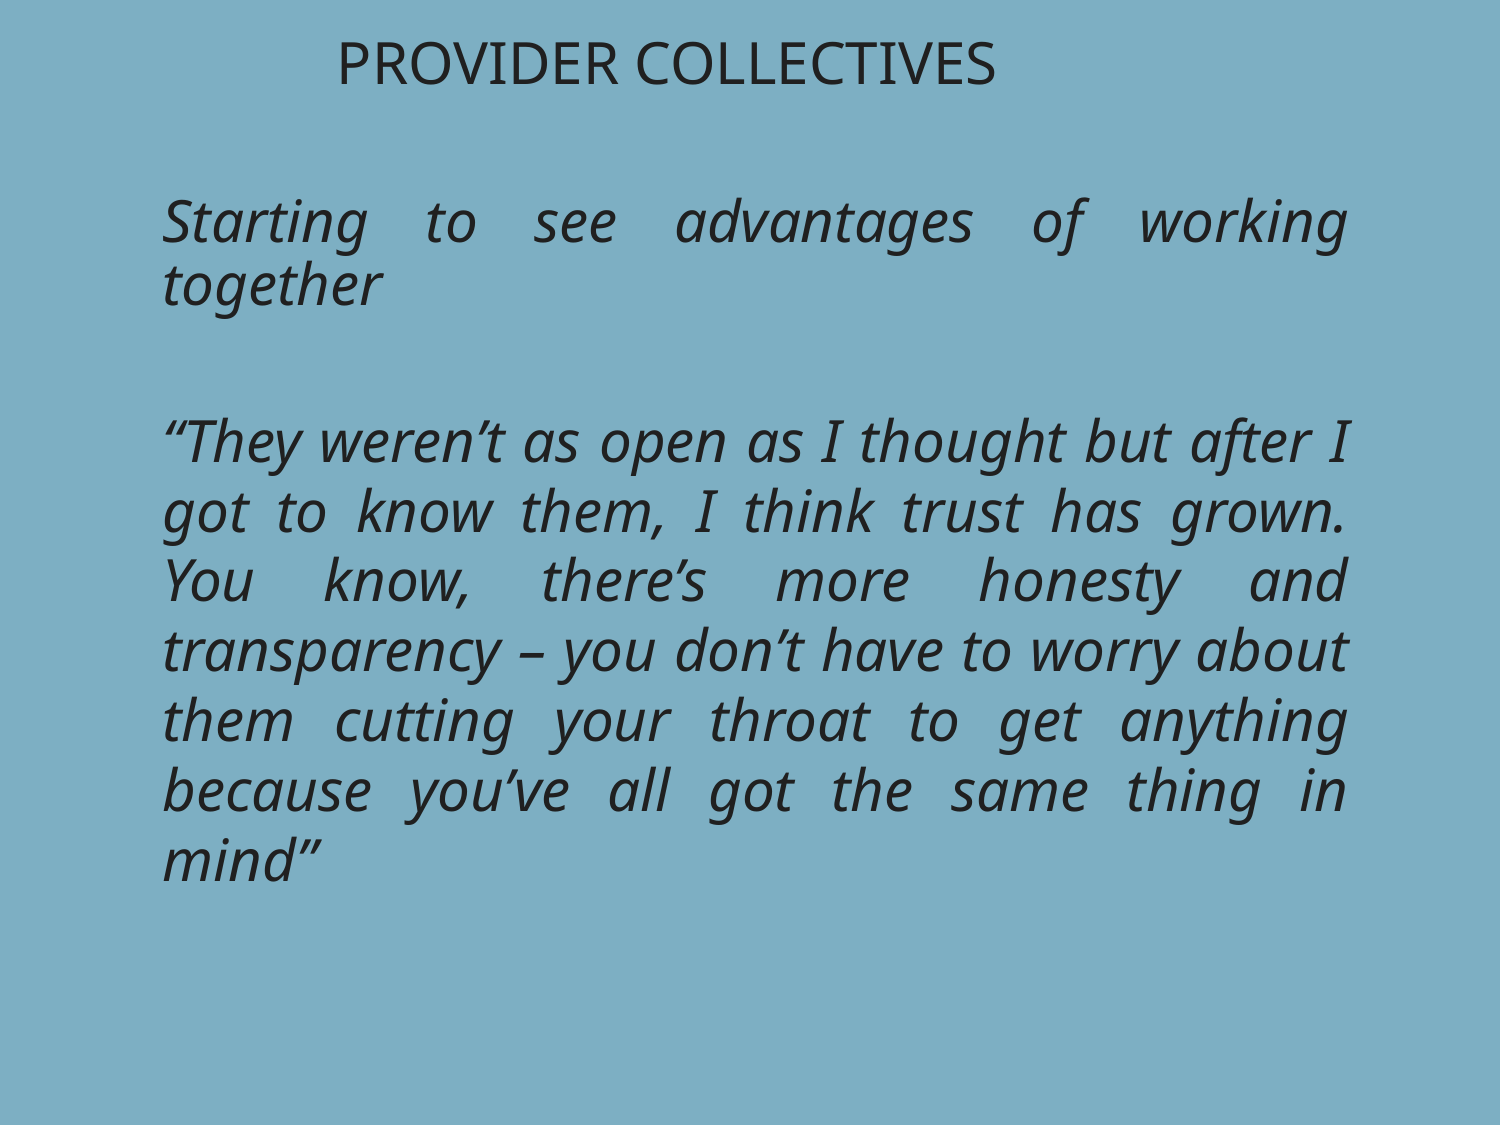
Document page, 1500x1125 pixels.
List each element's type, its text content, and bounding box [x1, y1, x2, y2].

list Starting to see advantages of working together “They weren’t as open as I thought but after I got to know them, I think trust has grown. You know, there’s more honesty and transparency – you don’t have to worry about them cutting your throat to get anything because you’ve all got the same thing in mind” [147, 184, 1365, 1125]
title Provider Collectives [0, 19, 1350, 126]
